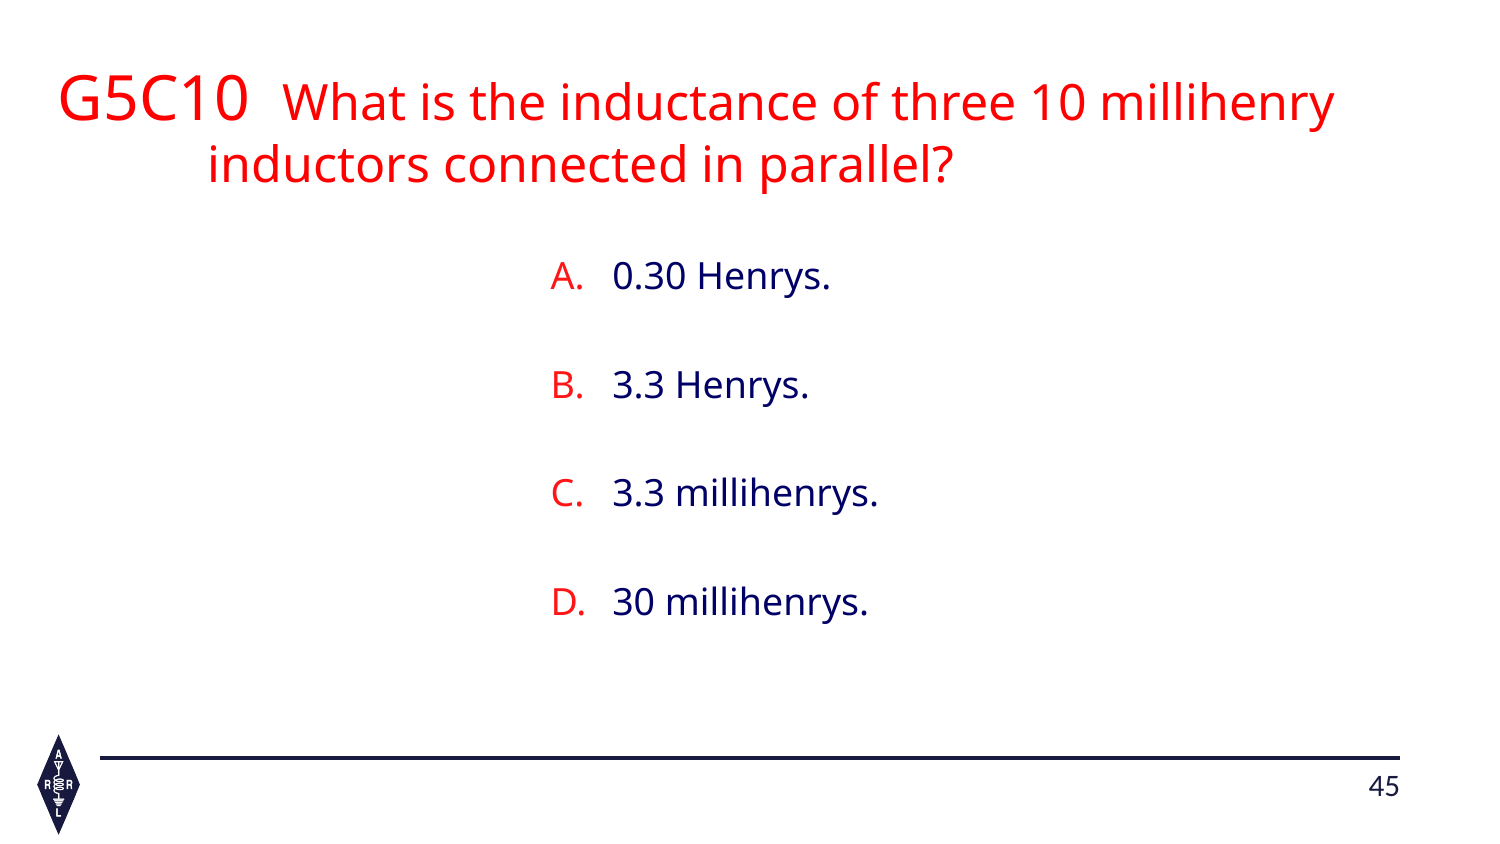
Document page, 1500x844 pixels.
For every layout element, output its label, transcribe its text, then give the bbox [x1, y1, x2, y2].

picture [37, 734, 80, 835]
slide_number 45 [1302, 761, 1400, 807]
